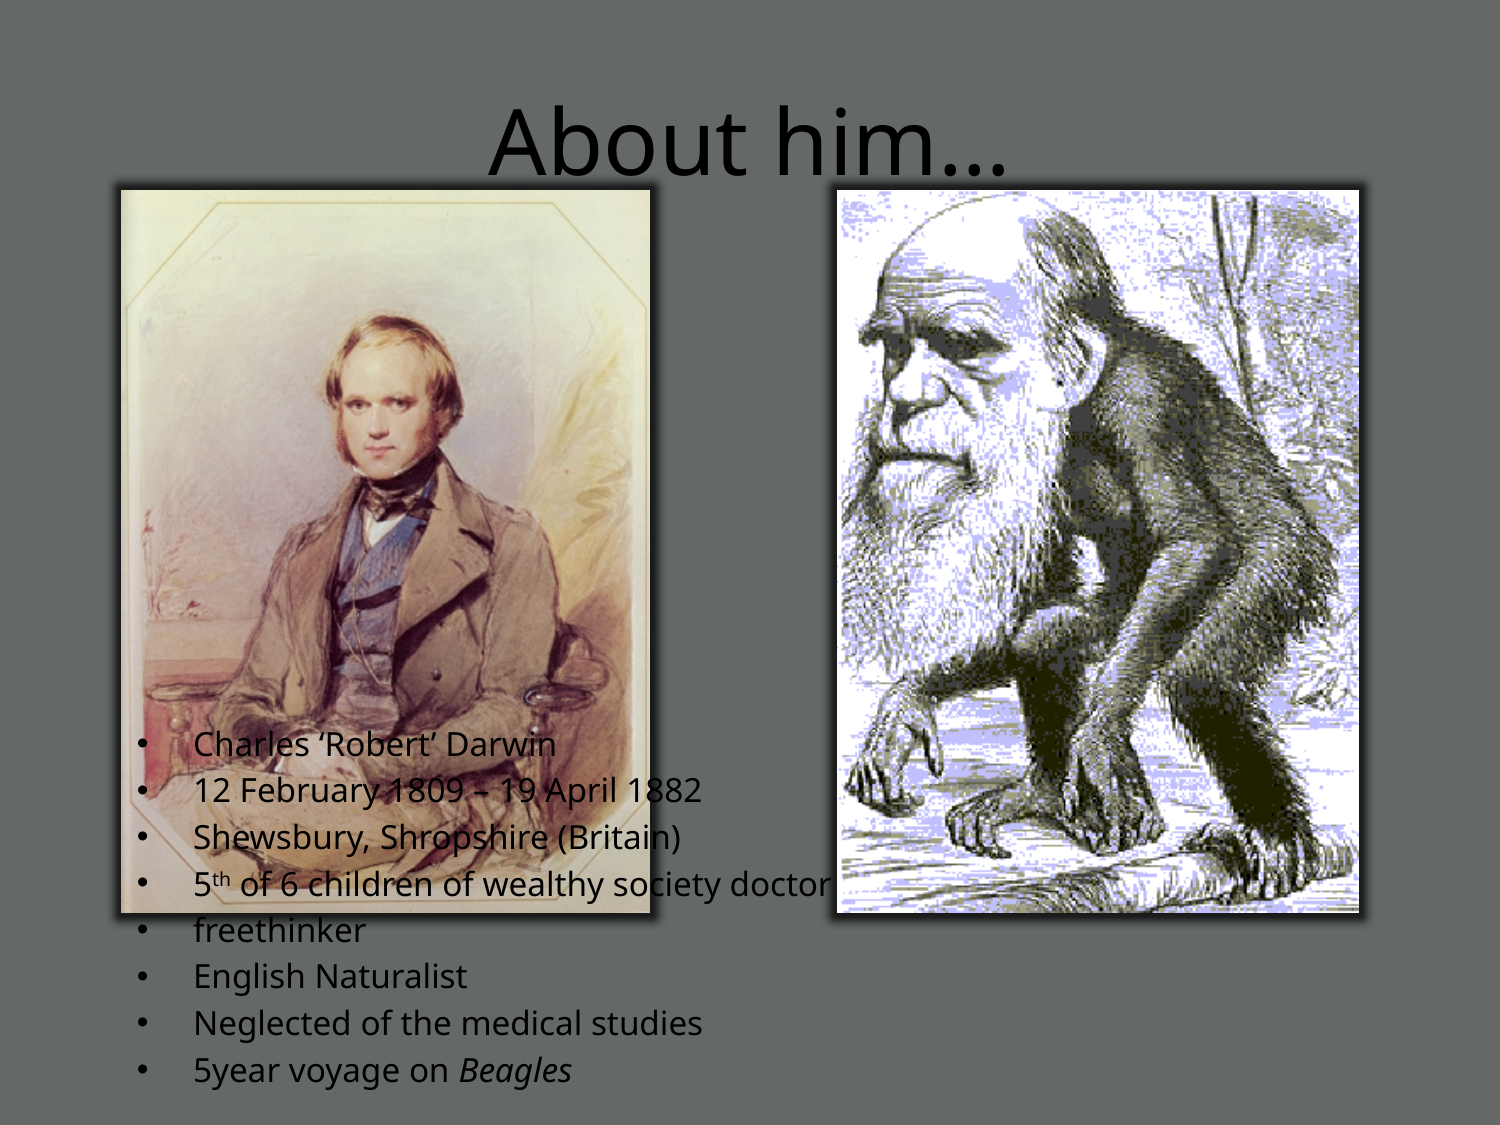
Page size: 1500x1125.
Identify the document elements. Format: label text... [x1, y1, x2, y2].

title About him… [75, 45, 1425, 233]
list Charles ‘Robert’ Darwin 12 February 1809 – 19 April 1882 Shewsbury, Shropshire (Britain) 5th of 6 children of wealthy society doctor freethinker English Naturalist Neglected of the medical studies 5year voyage on Beagles [121, 715, 972, 1110]
picture [837, 189, 1359, 913]
picture [121, 189, 651, 913]
